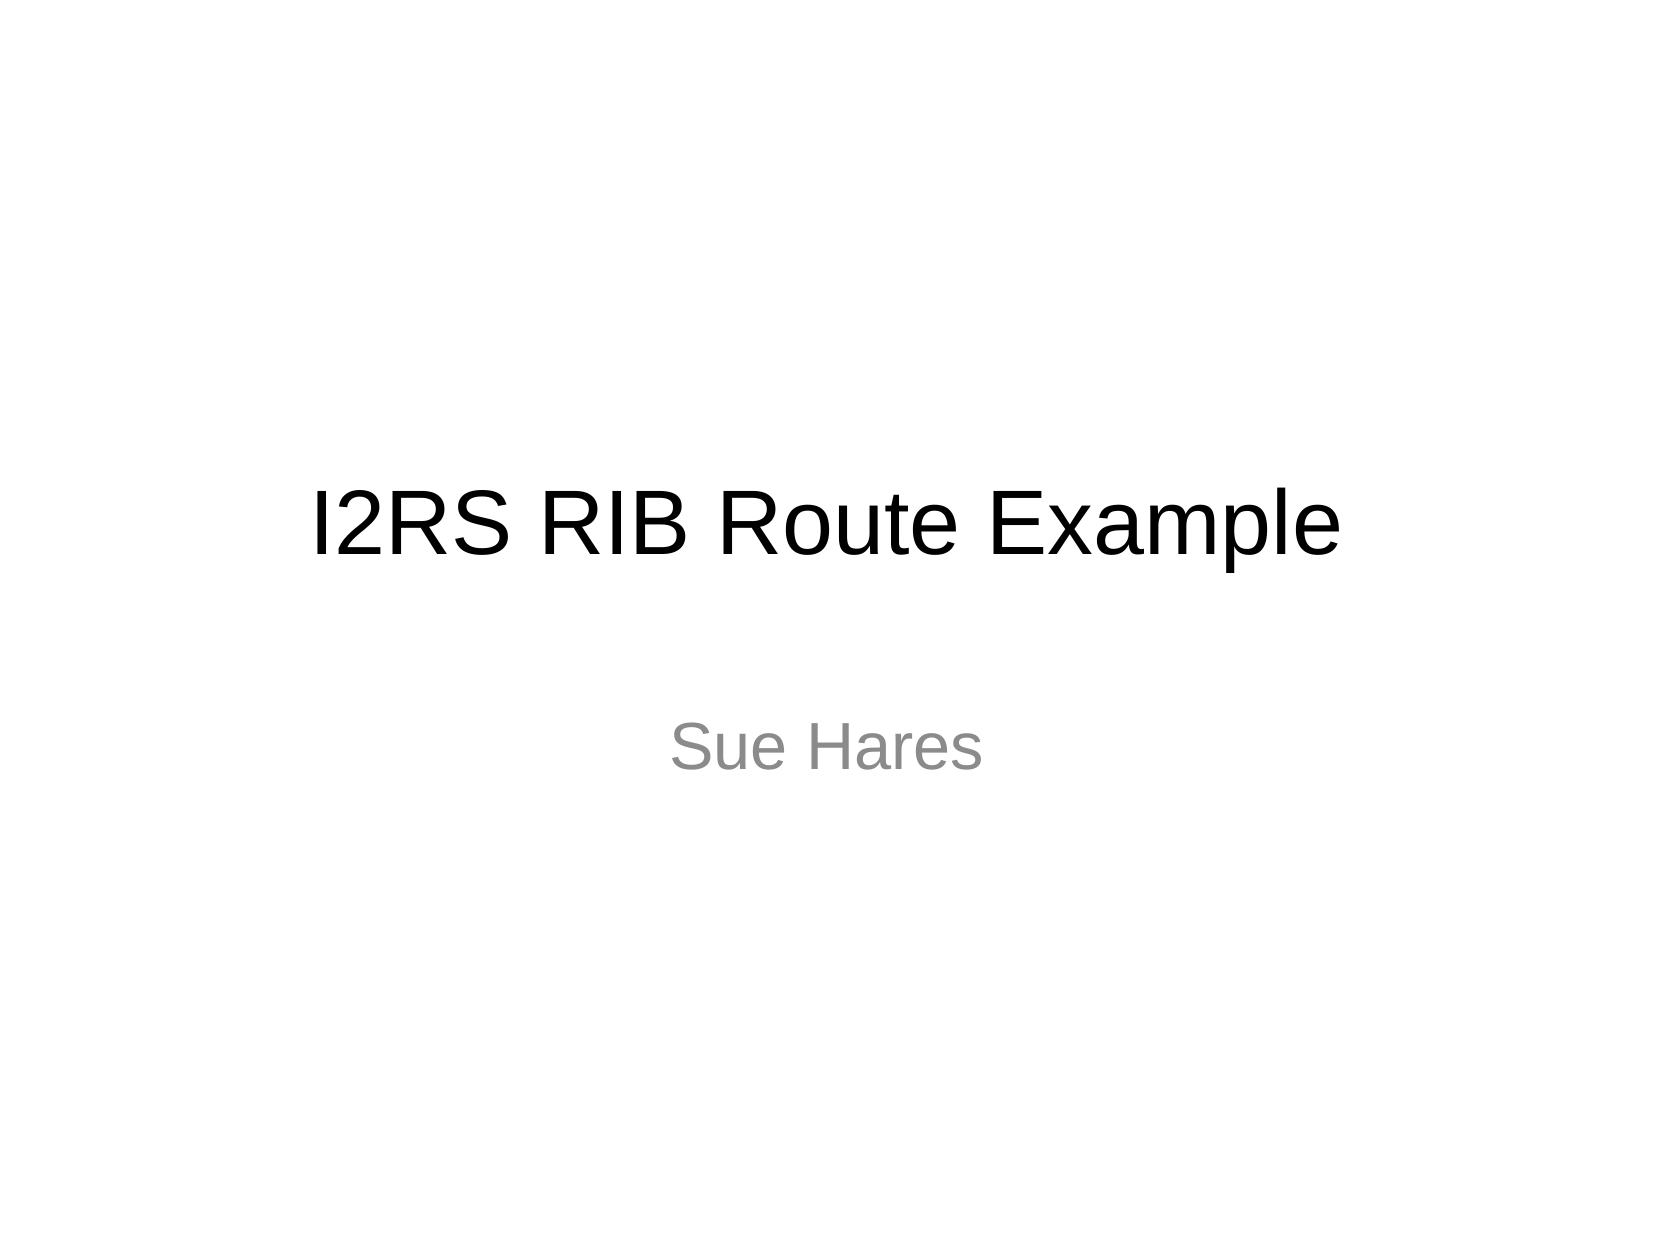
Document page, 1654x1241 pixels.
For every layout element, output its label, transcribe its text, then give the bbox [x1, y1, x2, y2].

title I2RS RIB Route Example [123, 385, 1530, 651]
subtitle Sue Hares [248, 702, 1406, 1020]
